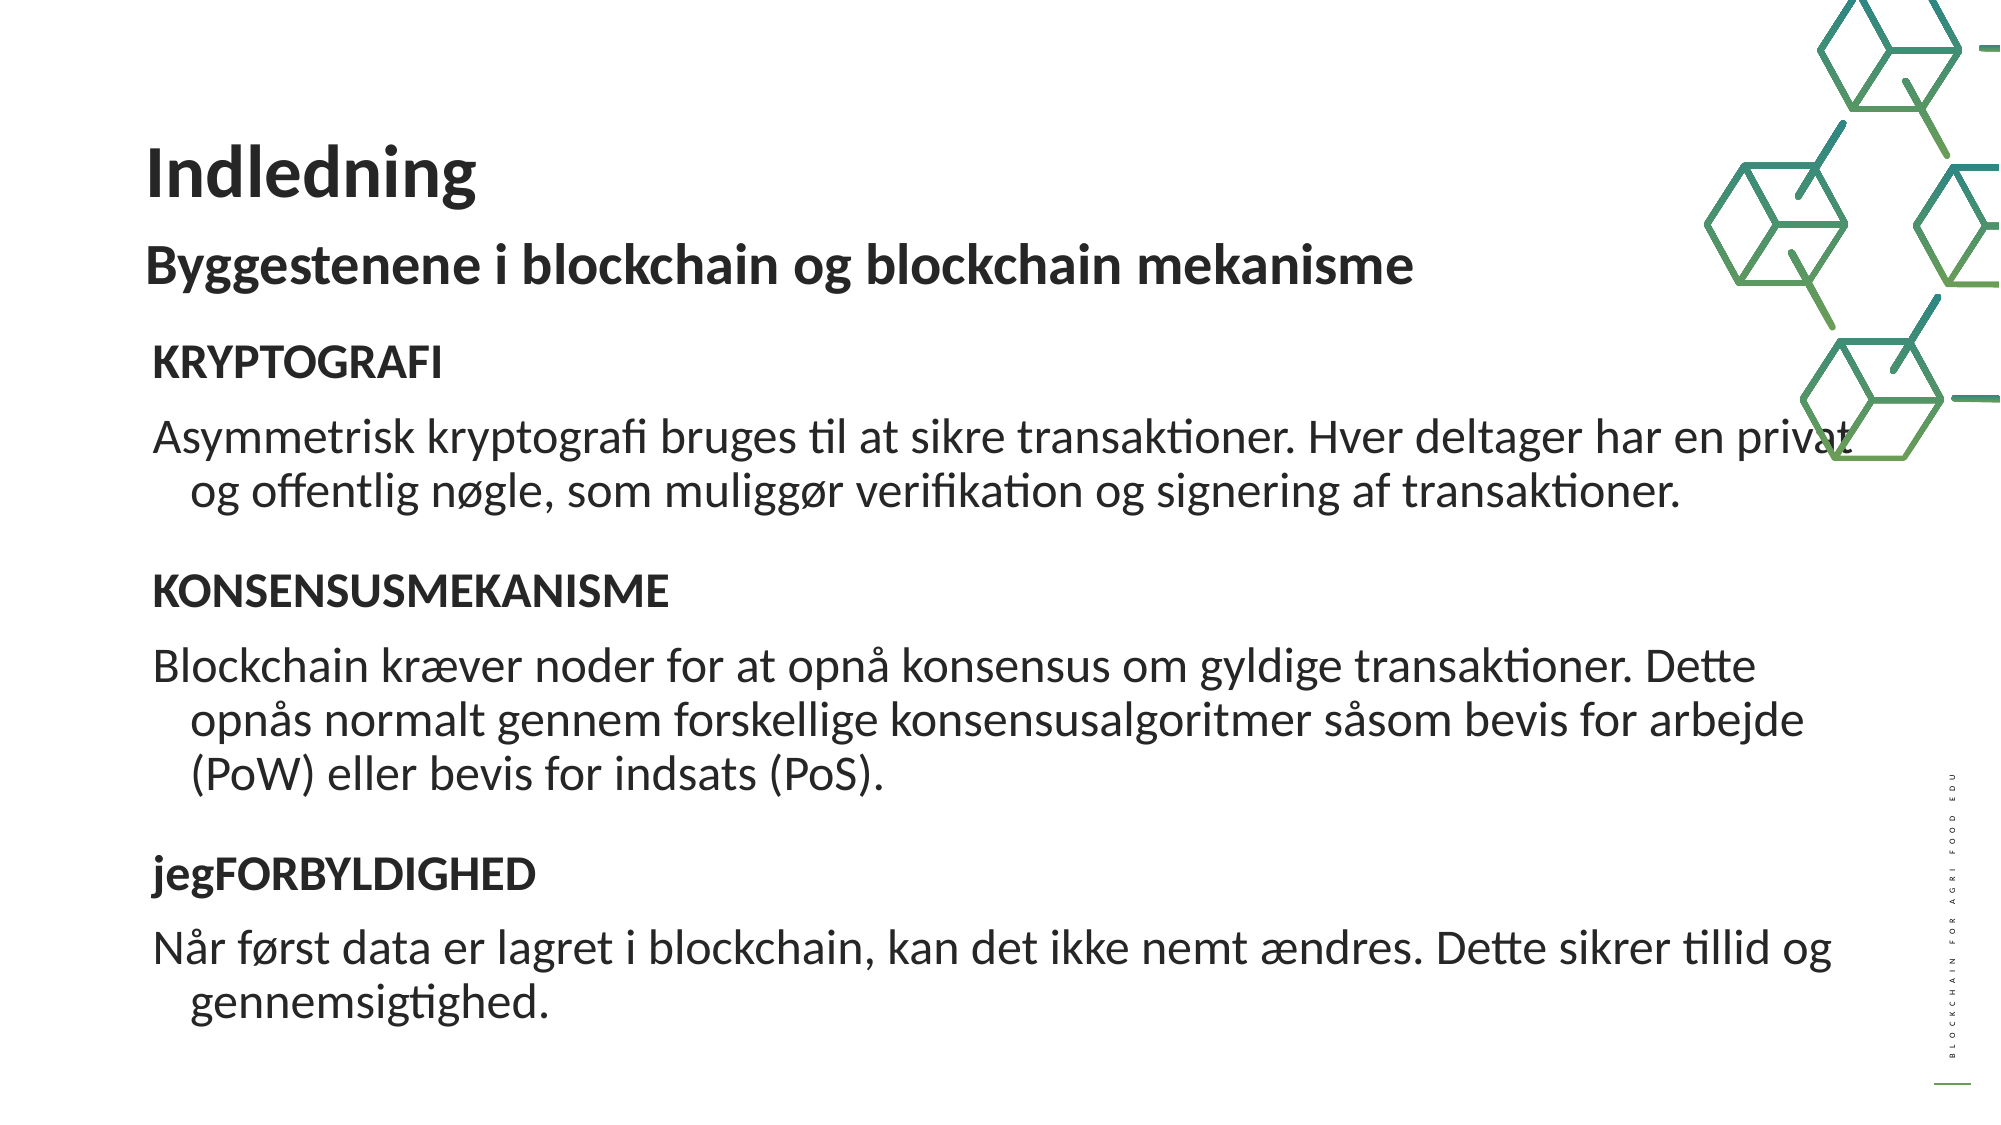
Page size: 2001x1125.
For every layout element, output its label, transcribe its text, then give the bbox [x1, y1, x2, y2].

list KRYPTOGRAFI Asymmetrisk kryptografi bruges til at sikre transaktioner. Hver deltager har en privat og offentlig nøgle, som muliggør verifikation og signering af transaktioner. KONSENSUSMEKANISME Blockchain kræver noder for at opnå konsensus om gyldige transaktioner. Dette opnås normalt gennem forskellige konsensusalgoritmer såsom bevis for arbejde (PoW) eller bevis for indsats (PoS). jegFORBYLDIGHED Når først data er lagret i blockchain, kan det ikke nemt ændres. Dette sikrer tillid og gennemsigtighed. [138, 337, 1877, 960]
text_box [1704, 0, 2000, 461]
list Indledning Byggestenene i blockchain og blockchain mekanisme [130, 124, 1704, 337]
